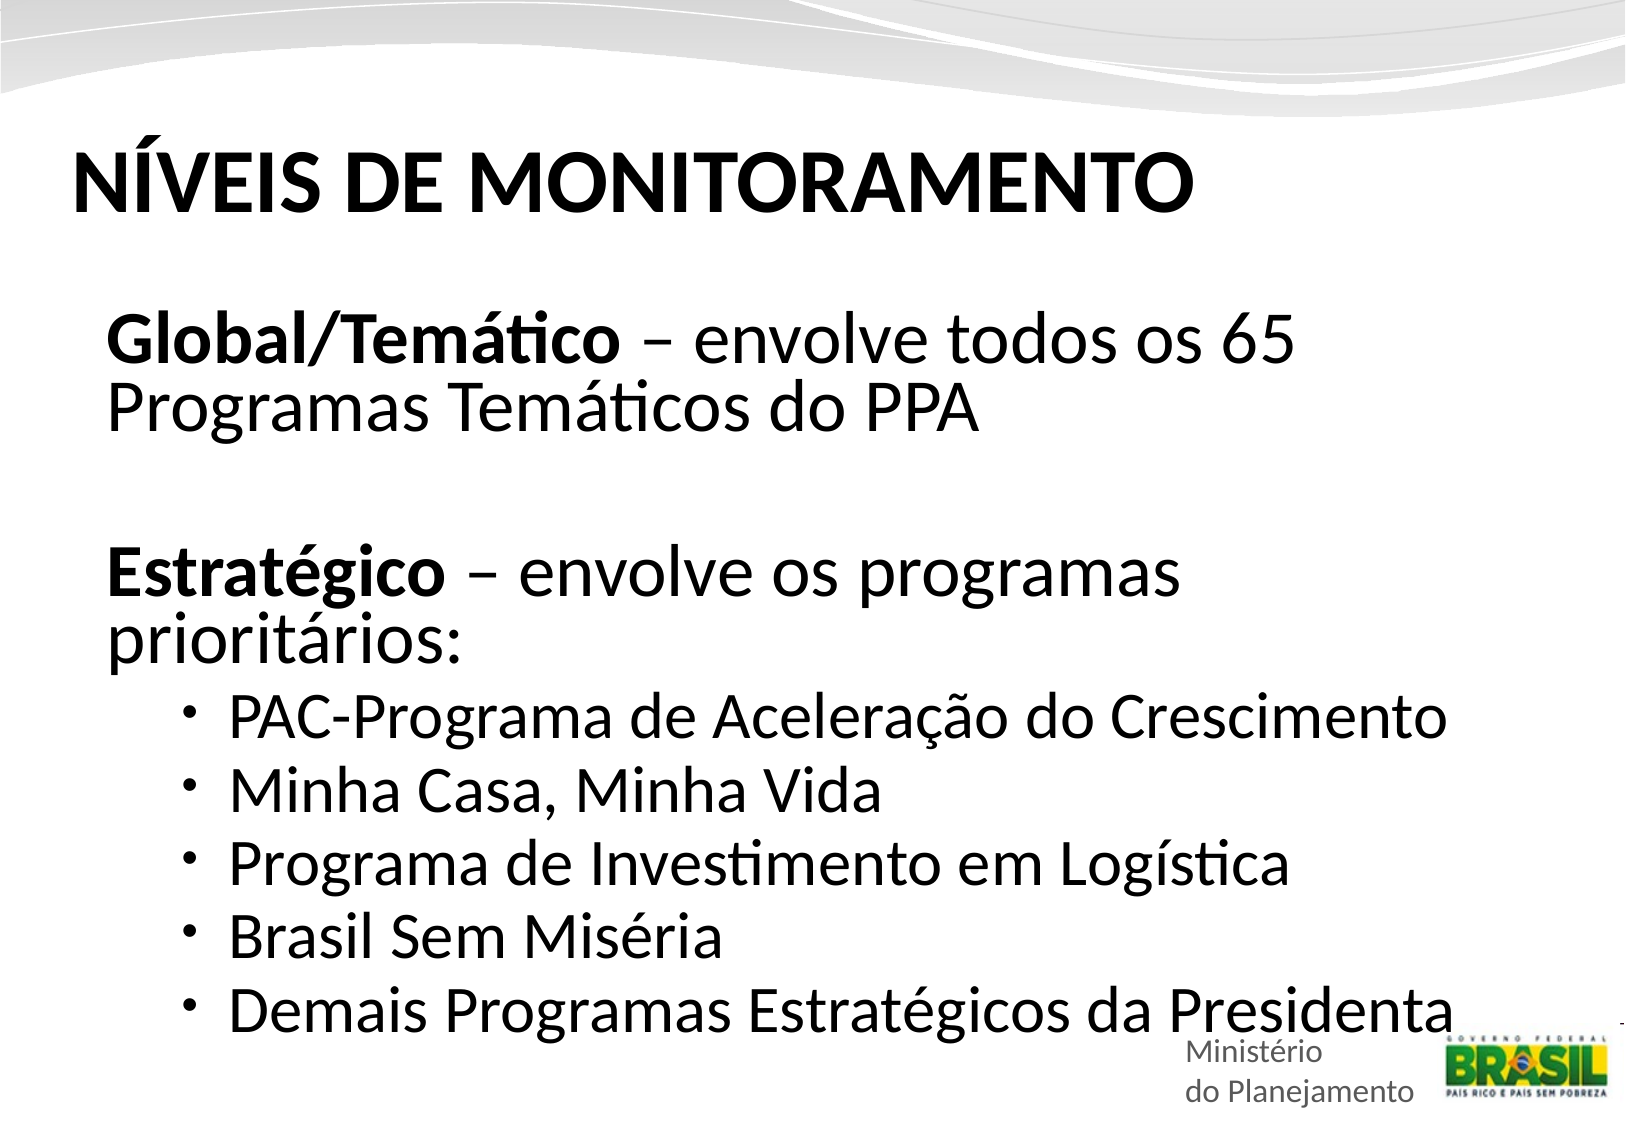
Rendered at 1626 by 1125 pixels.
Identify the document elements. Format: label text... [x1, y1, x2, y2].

picture [1437, 1023, 1624, 1110]
list Global/Temático – envolve todos os 65 Programas Temáticos do PPA Estratégico – envolve os programas prioritários: PAC-Programa de Aceleração do Crescimento Minha Casa, Minha Vida Programa de Investimento em Logística Brasil Sem Miséria Demais Programas Estratégicos da Presidenta [91, 302, 1569, 835]
title NÍVEIS DE MONITORAMENTO [56, 125, 1625, 329]
